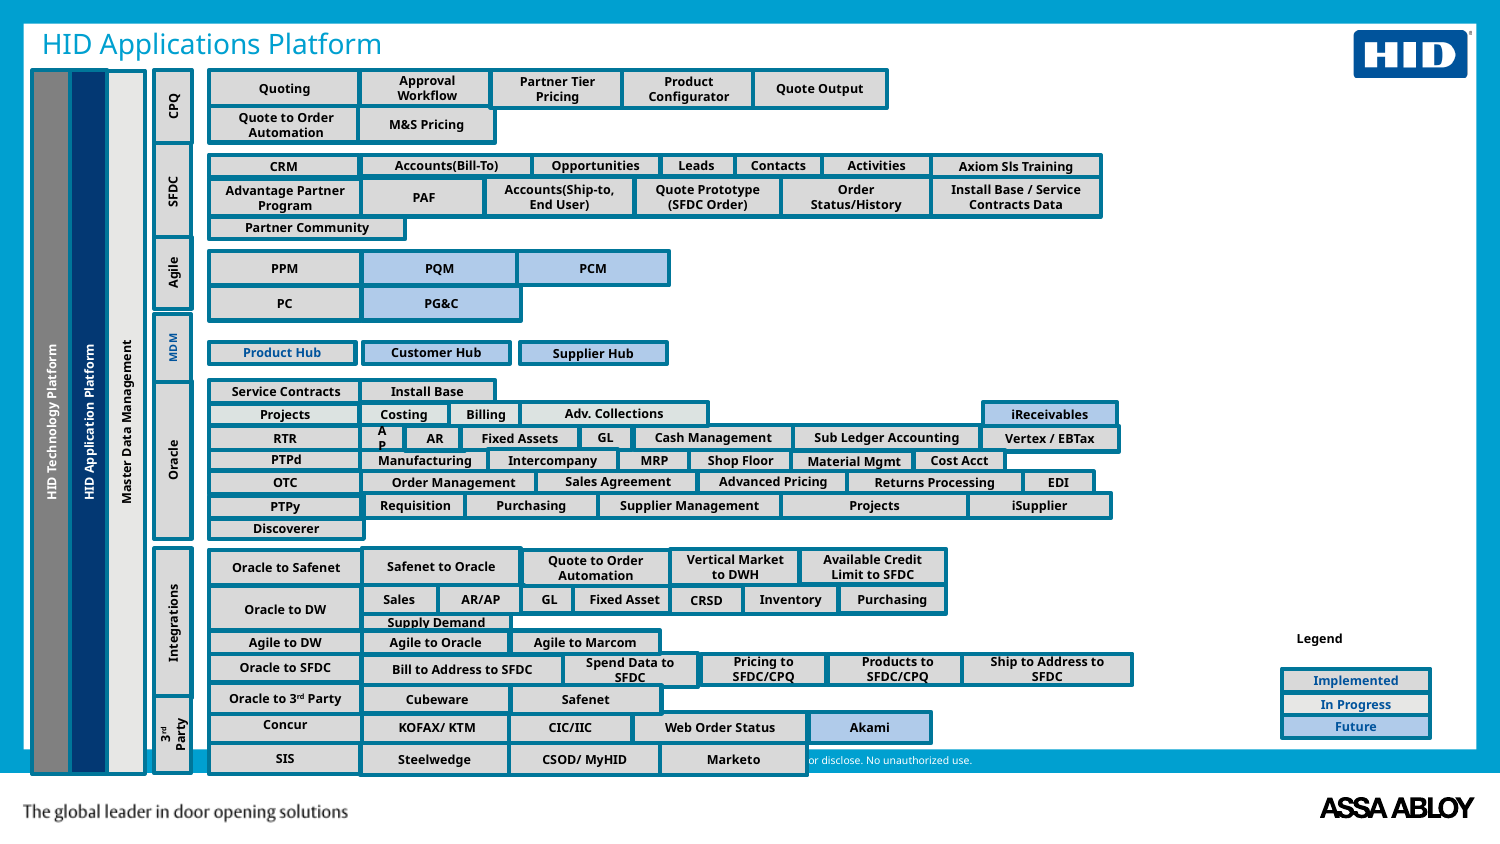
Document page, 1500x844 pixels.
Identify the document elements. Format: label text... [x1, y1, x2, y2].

text_box Quote to Order Automation [207, 104, 356, 145]
text_box Material Mgmt [789, 452, 911, 473]
text_box Agile to Oracle [360, 628, 508, 656]
text_box CRSD [668, 584, 745, 616]
text_box Vertical Market to DWH [668, 547, 797, 584]
text_box Products to SFDC/CPQ [825, 652, 960, 687]
text_box Sub Ledger Accounting [791, 423, 981, 452]
text_box Projects [207, 405, 357, 424]
text_box Adv. Collections [518, 400, 710, 428]
text_box Returns Processing [845, 469, 1021, 491]
text_box Supply Demand [360, 612, 513, 628]
text_box Quote to Order Automation [523, 548, 668, 584]
text_box Supplier Hub [518, 340, 669, 366]
text_box CPQ [152, 68, 194, 145]
text_box PC [207, 287, 360, 323]
text_box Agile [152, 235, 194, 311]
text_box Marketo [658, 741, 809, 777]
text_box Ship to Address to SFDC [960, 652, 1134, 687]
text_box Inventory [741, 583, 836, 616]
text_box Sales [364, 587, 436, 612]
text_box Customer Hub [361, 340, 512, 366]
text_box Service Contracts [207, 378, 366, 405]
text_box AR/AP [436, 583, 526, 616]
text_box Supplier Management [596, 495, 779, 520]
text_box SFDC [152, 145, 193, 239]
text_box KOFAX/ KTM [360, 716, 507, 741]
text_box PG&C [360, 283, 523, 323]
text_box Oracle to DW [207, 587, 364, 628]
text_box Implemented [1280, 667, 1432, 694]
text_box Order Status/History [779, 174, 929, 219]
title HID Applications Platform [41, 26, 1083, 106]
text_box RTR [207, 424, 358, 452]
text_box Safenet to Oracle [360, 546, 523, 587]
text_box Contacts [733, 153, 820, 174]
text_box PPM [207, 249, 359, 287]
text_box Requisition [362, 495, 463, 520]
text_box Oracle to Safenet [207, 548, 360, 587]
text_box PCM [515, 249, 671, 287]
text_box Partner Tier Pricing [488, 68, 620, 110]
text_box CIC/IIC [507, 716, 631, 741]
text_box Vertex / EBTax [978, 424, 1121, 454]
text_box Activities [820, 153, 929, 174]
text_box Manufacturing [358, 452, 486, 473]
text_box Axiom Sls Training [929, 153, 1103, 179]
picture [22, 802, 350, 824]
text_box Approval Workflow [357, 68, 488, 108]
text_box Opportunities [530, 153, 662, 174]
text_box Steelwedge [358, 741, 507, 777]
text_box Advanced Pricing [695, 473, 845, 495]
text_box MDM [152, 312, 193, 384]
text_box Available Credit Limit to SFDC [797, 547, 948, 583]
text_box Projects [779, 491, 970, 520]
text_box M&S Pricing [356, 104, 497, 145]
text_box AP [358, 423, 406, 452]
text_box MRP [620, 452, 687, 473]
text_box iSupplier [970, 491, 1113, 520]
text_box Agile to Marcom [508, 628, 662, 656]
text_box Oracle to 3rd Party [207, 680, 364, 716]
text_box In Progress [1280, 694, 1432, 713]
text_box Accounts(Bill-To) [359, 153, 530, 176]
text_box Quoting [207, 68, 357, 104]
text_box Product Hub [207, 340, 358, 366]
text_box Purchasing [463, 495, 596, 520]
text_box iReceivables [981, 400, 1119, 428]
text_box CRM [207, 153, 359, 176]
text_box Advantage Partner Program [207, 176, 359, 215]
text_box OTC [207, 473, 364, 496]
text_box Pricing to SFDC/CPQ [699, 652, 825, 687]
text_box Partner Community [207, 215, 407, 241]
text_box Accounts(Ship-to, End User) [482, 174, 632, 219]
text_box EDI [1021, 469, 1096, 491]
text_box Akami [806, 710, 933, 745]
text_box Future [1280, 713, 1432, 740]
text_box Quote Prototype (SFDC Order) [632, 174, 779, 219]
text_box Cubeware [360, 683, 508, 716]
text_box Shop Floor [687, 452, 789, 473]
text_box SIS [207, 741, 358, 776]
text_box PAF [359, 176, 482, 219]
text_box Order Management [359, 473, 534, 495]
text_box Master Data Management [105, 69, 147, 776]
text_box Costing [357, 404, 447, 424]
text_box Product Configurator [620, 68, 752, 110]
text_box PQM [359, 249, 515, 288]
text_box Safenet [508, 683, 664, 716]
text_box AR [403, 424, 467, 453]
text_box Agile to DW [207, 628, 360, 656]
text_box Bill to Address to SFDC [359, 656, 561, 683]
text_box Cash Management [632, 423, 791, 452]
text_box Oracle to SFDC [207, 656, 359, 680]
text_box Install Base / Service Contracts Data [929, 179, 1103, 219]
text_box 3rd Party [152, 694, 193, 775]
text_box Intercompany [486, 447, 620, 473]
text_box Purchasing [836, 583, 948, 616]
text_box HID Application Platform [72, 68, 109, 776]
text_box CSOD/ MyHID [507, 741, 658, 777]
text_box Sales Agreement [534, 473, 695, 495]
text_box HID Technology Platform [30, 68, 72, 776]
text_box Fixed Assets [458, 424, 577, 452]
text_box Discoverer [207, 520, 366, 541]
text_box Billing [447, 400, 518, 424]
text_box PTPy [207, 496, 362, 520]
text_box PTPd [207, 452, 358, 473]
text_box Integrations [152, 546, 194, 700]
text_box Spend Data to SFDC [561, 651, 700, 689]
text_box GL [519, 584, 571, 616]
text_box Fixed Asset [571, 584, 669, 616]
text_box Oracle [152, 379, 194, 541]
text_box Quote Output [751, 68, 889, 110]
text_box Legend [1281, 623, 1419, 654]
text_box Leads [662, 153, 733, 174]
text_box Concur [207, 716, 360, 741]
text_box GL [577, 428, 632, 452]
text_box Install Base [358, 378, 497, 404]
text_box Cost Acct [911, 448, 1007, 473]
text_box Web Order Status [631, 710, 806, 741]
